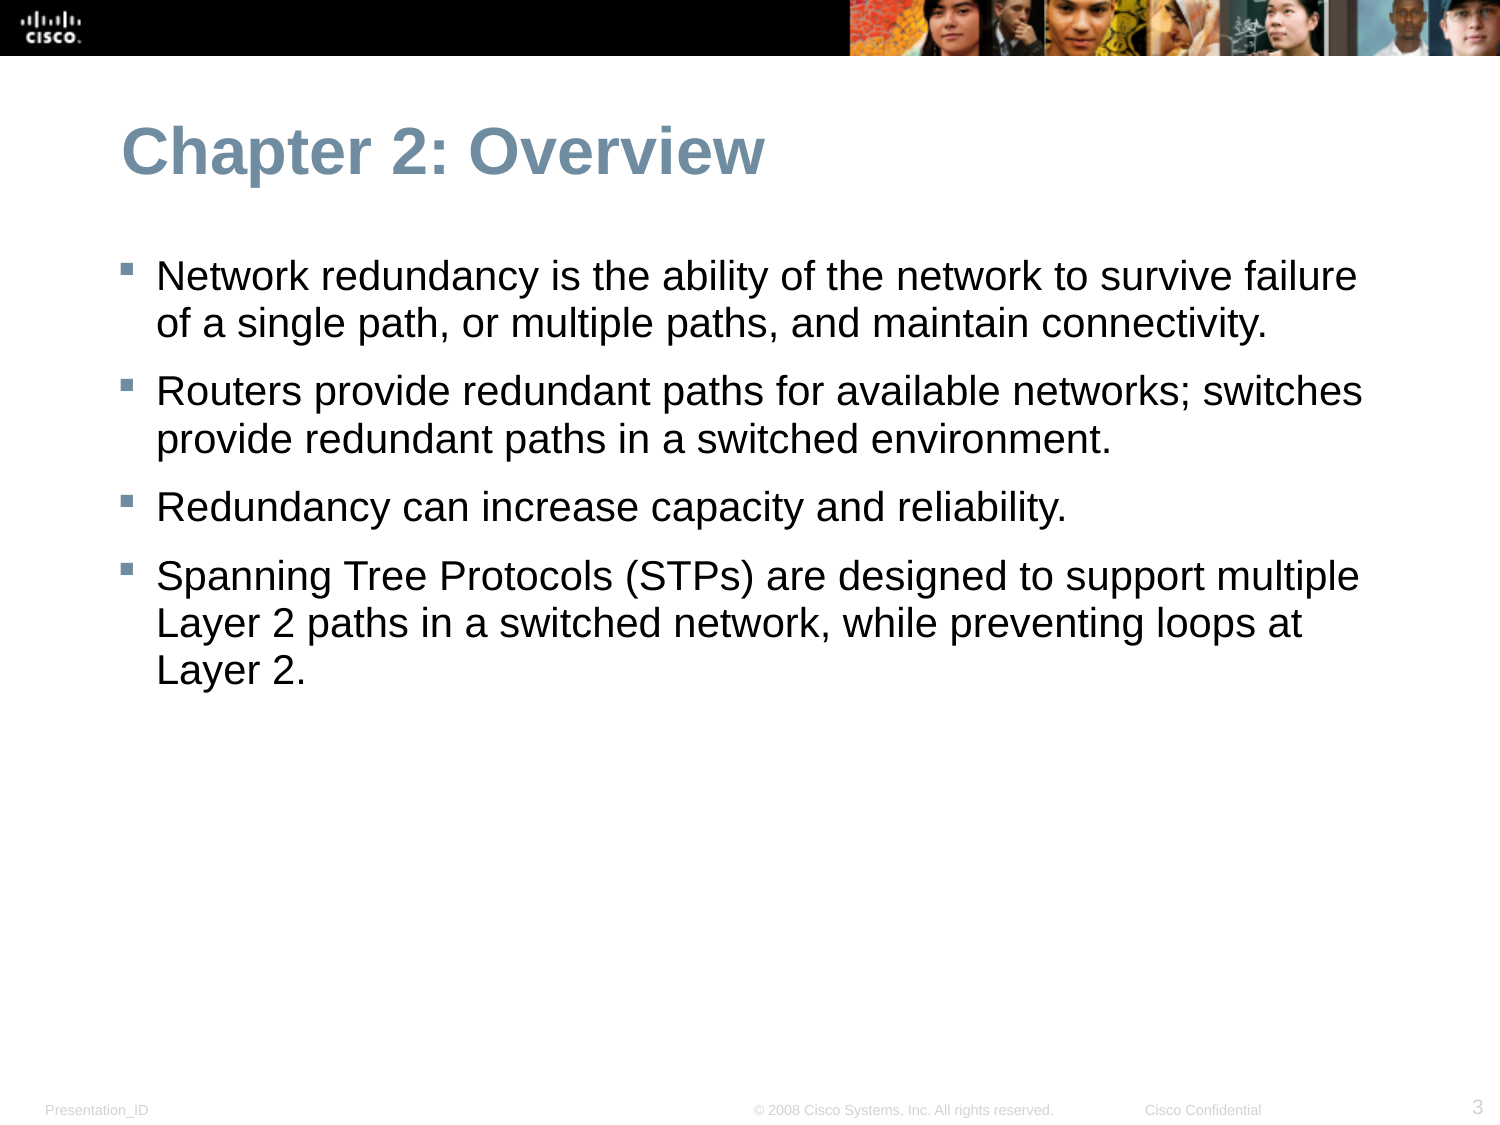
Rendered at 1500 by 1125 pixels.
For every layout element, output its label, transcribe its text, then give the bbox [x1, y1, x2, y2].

picture [0, 0, 1500, 56]
list Network redundancy is the ability of the network to survive failure of a single path, or multiple paths, and maintain connectivity. Routers provide redundant paths for available networks; switches provide redundant paths in a switched environment. Redundancy can increase capacity and reliability. Spanning Tree Protocols (STPs) are designed to support multiple Layer 2 paths in a switched network, while preventing loops at Layer 2. [103, 245, 1408, 1056]
title Chapter 2: Overview [107, 57, 1444, 196]
